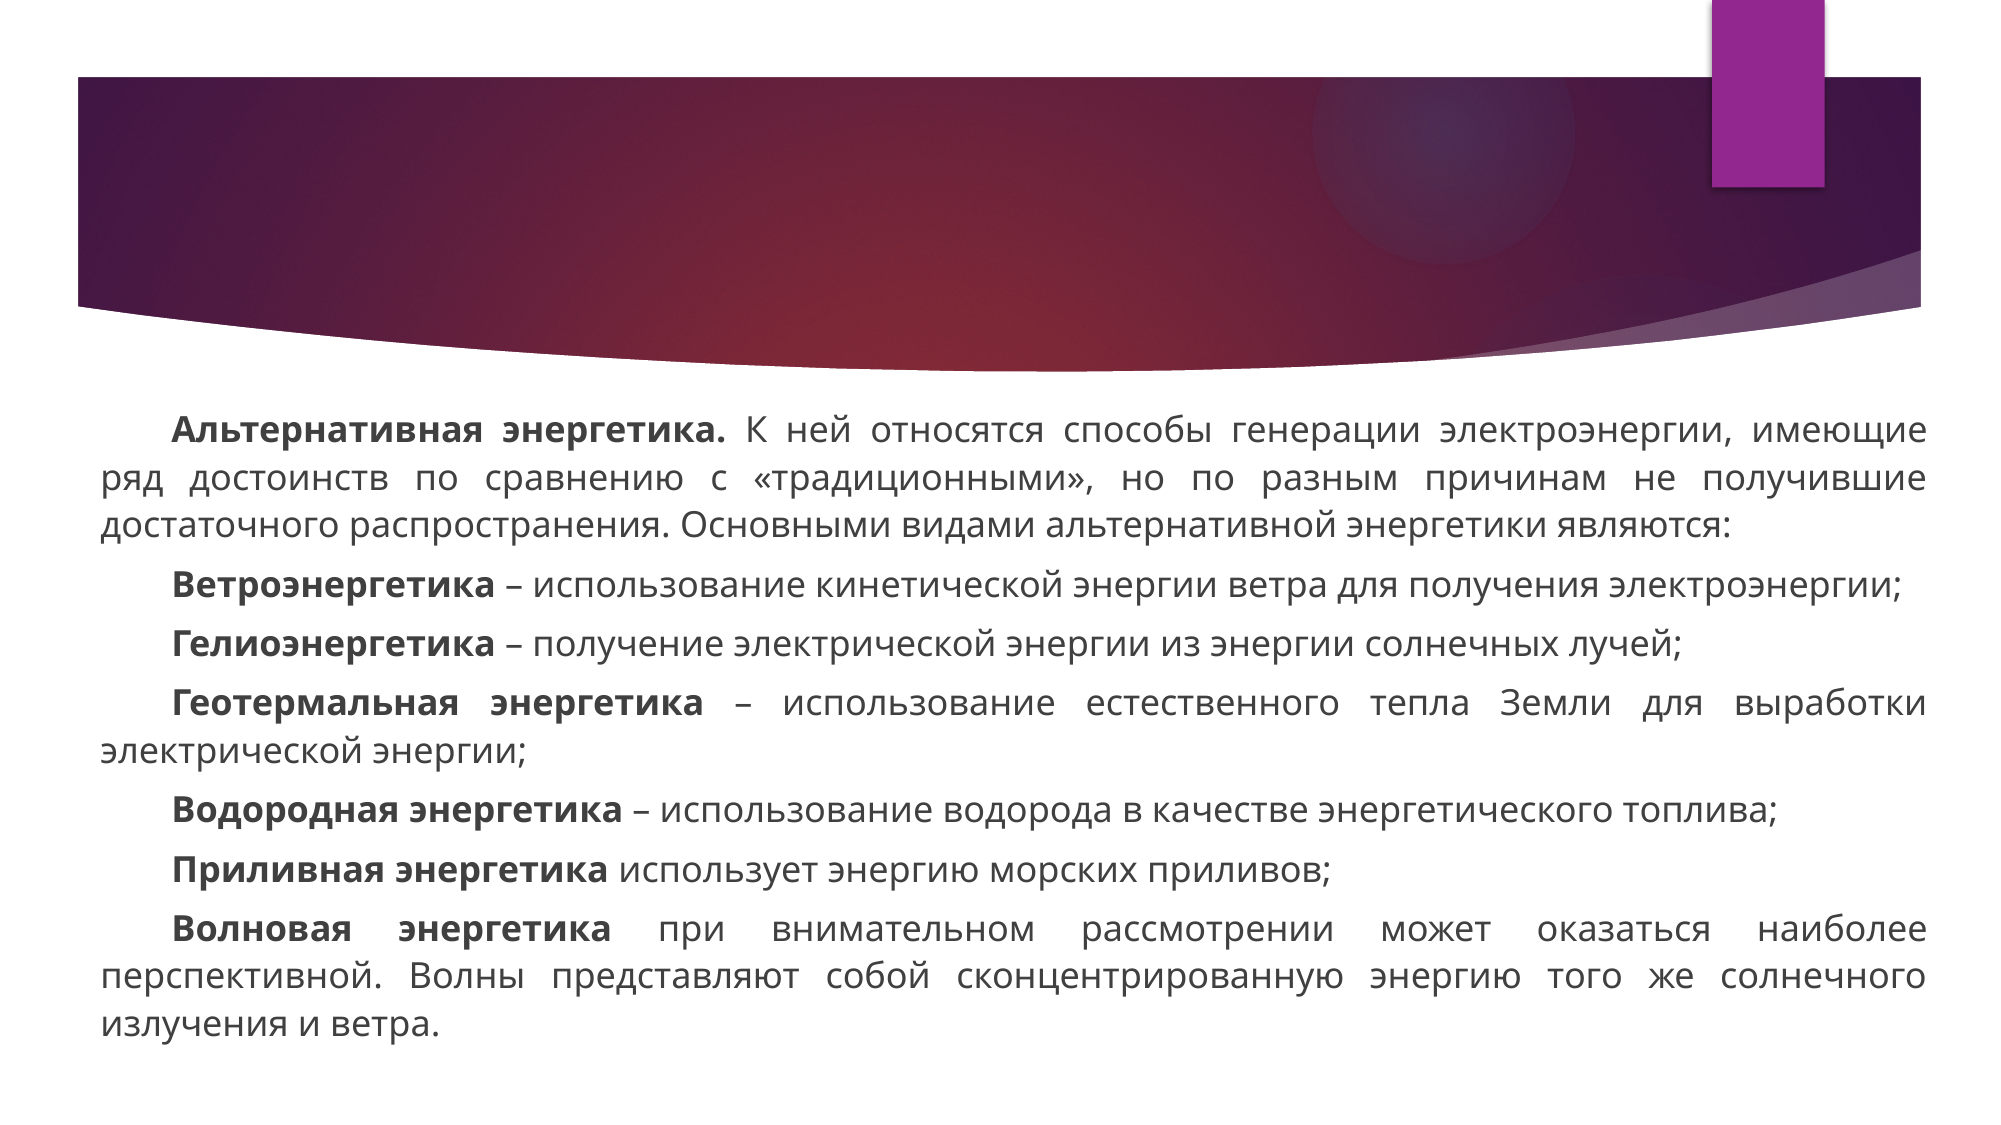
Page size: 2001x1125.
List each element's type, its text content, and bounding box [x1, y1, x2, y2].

list Альтернативная энергетика. К ней относятся способы генерации электроэнергии, имеющие ряд достоинств по сравнению с «традиционными», но по разным причинам не получившие достаточного распространения. Основными видами альтернативной энергетики являются: Ветроэнергетика – использование кинетической энергии ветра для получения электроэнергии; Гелиоэнергетика – получение электрической энергии из энергии солнечных лучей; Геотермальная энергетика – использование естественного тепла Земли для выработки электрической энергии; Водородная энергетика – использование водорода в качестве энергетического топлива; Приливная энергетика использует энергию морских приливов; Волновая энергетика при внимательном рассмотрении может оказаться наиболее перспективной. Волны представляют собой сконцентрированную энергию того же солнечного излучения и ветра. [85, 395, 1944, 1125]
